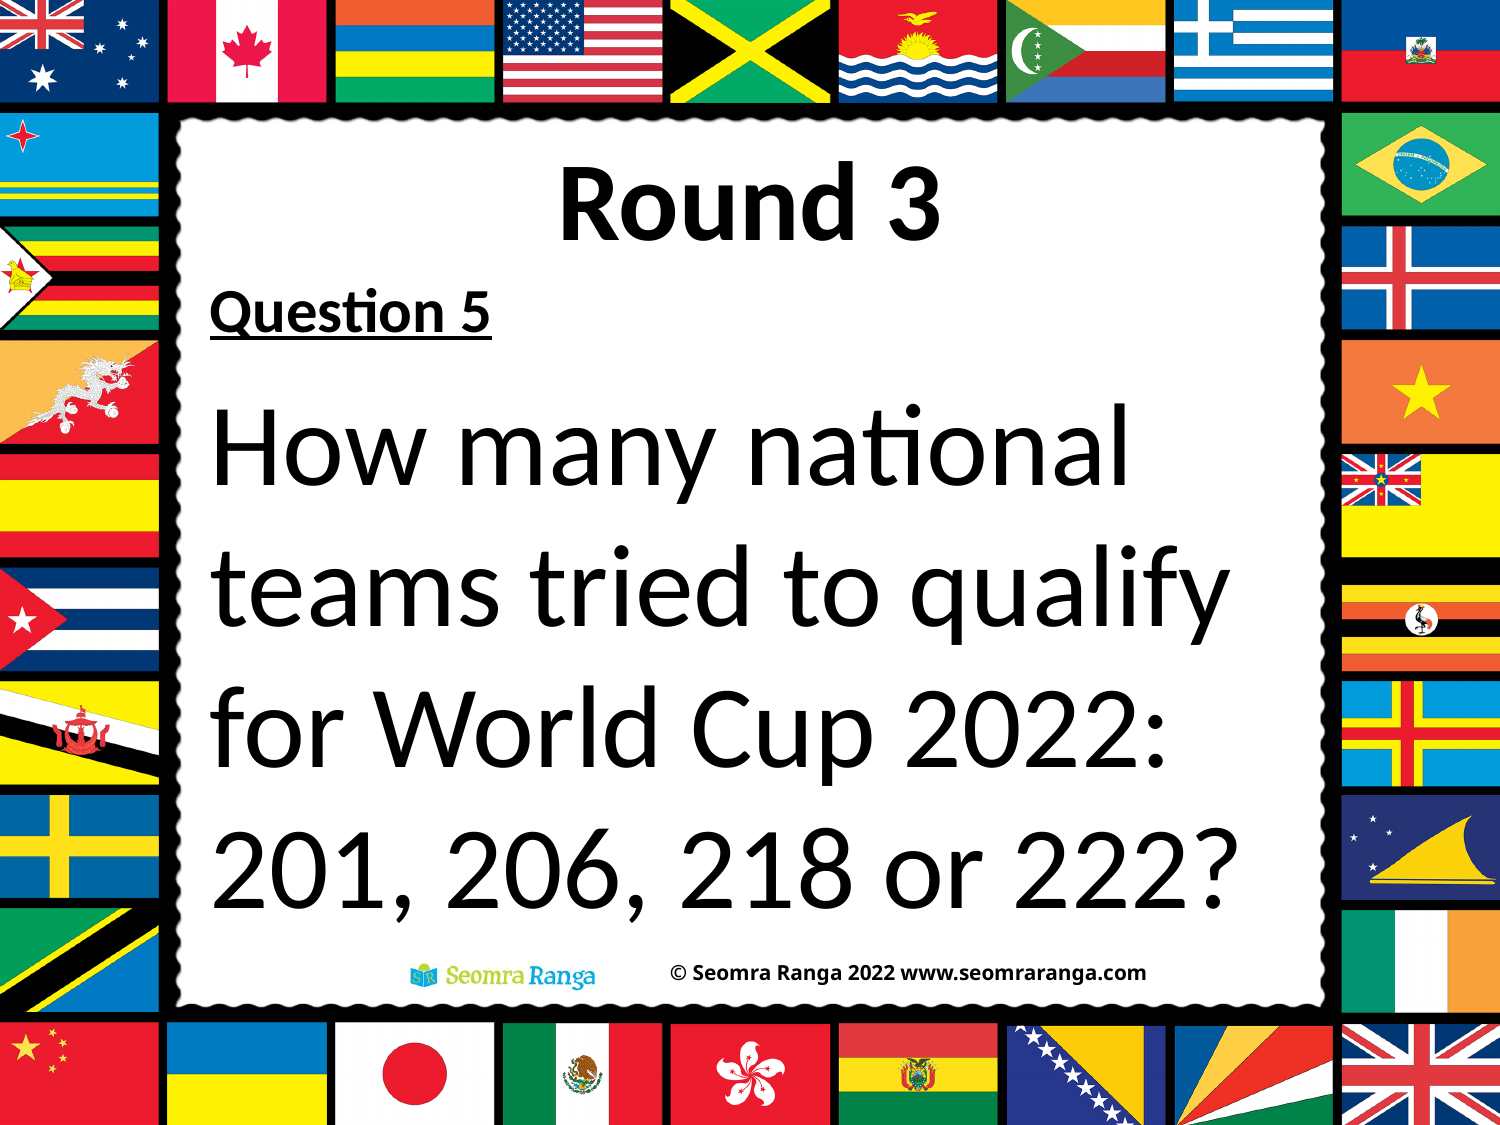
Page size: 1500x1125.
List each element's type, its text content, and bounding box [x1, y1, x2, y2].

list Question 5 How many national teams tried to qualify for World Cup 2022: 201, 206, 218 or 222? [194, 261, 1306, 953]
title Round 3 [183, 101, 1317, 290]
picture [10, 122, 36, 150]
picture [0, 0, 1500, 1125]
text_box © Seomra Ranga 2022 www.seomraranga.com [631, 953, 1187, 993]
